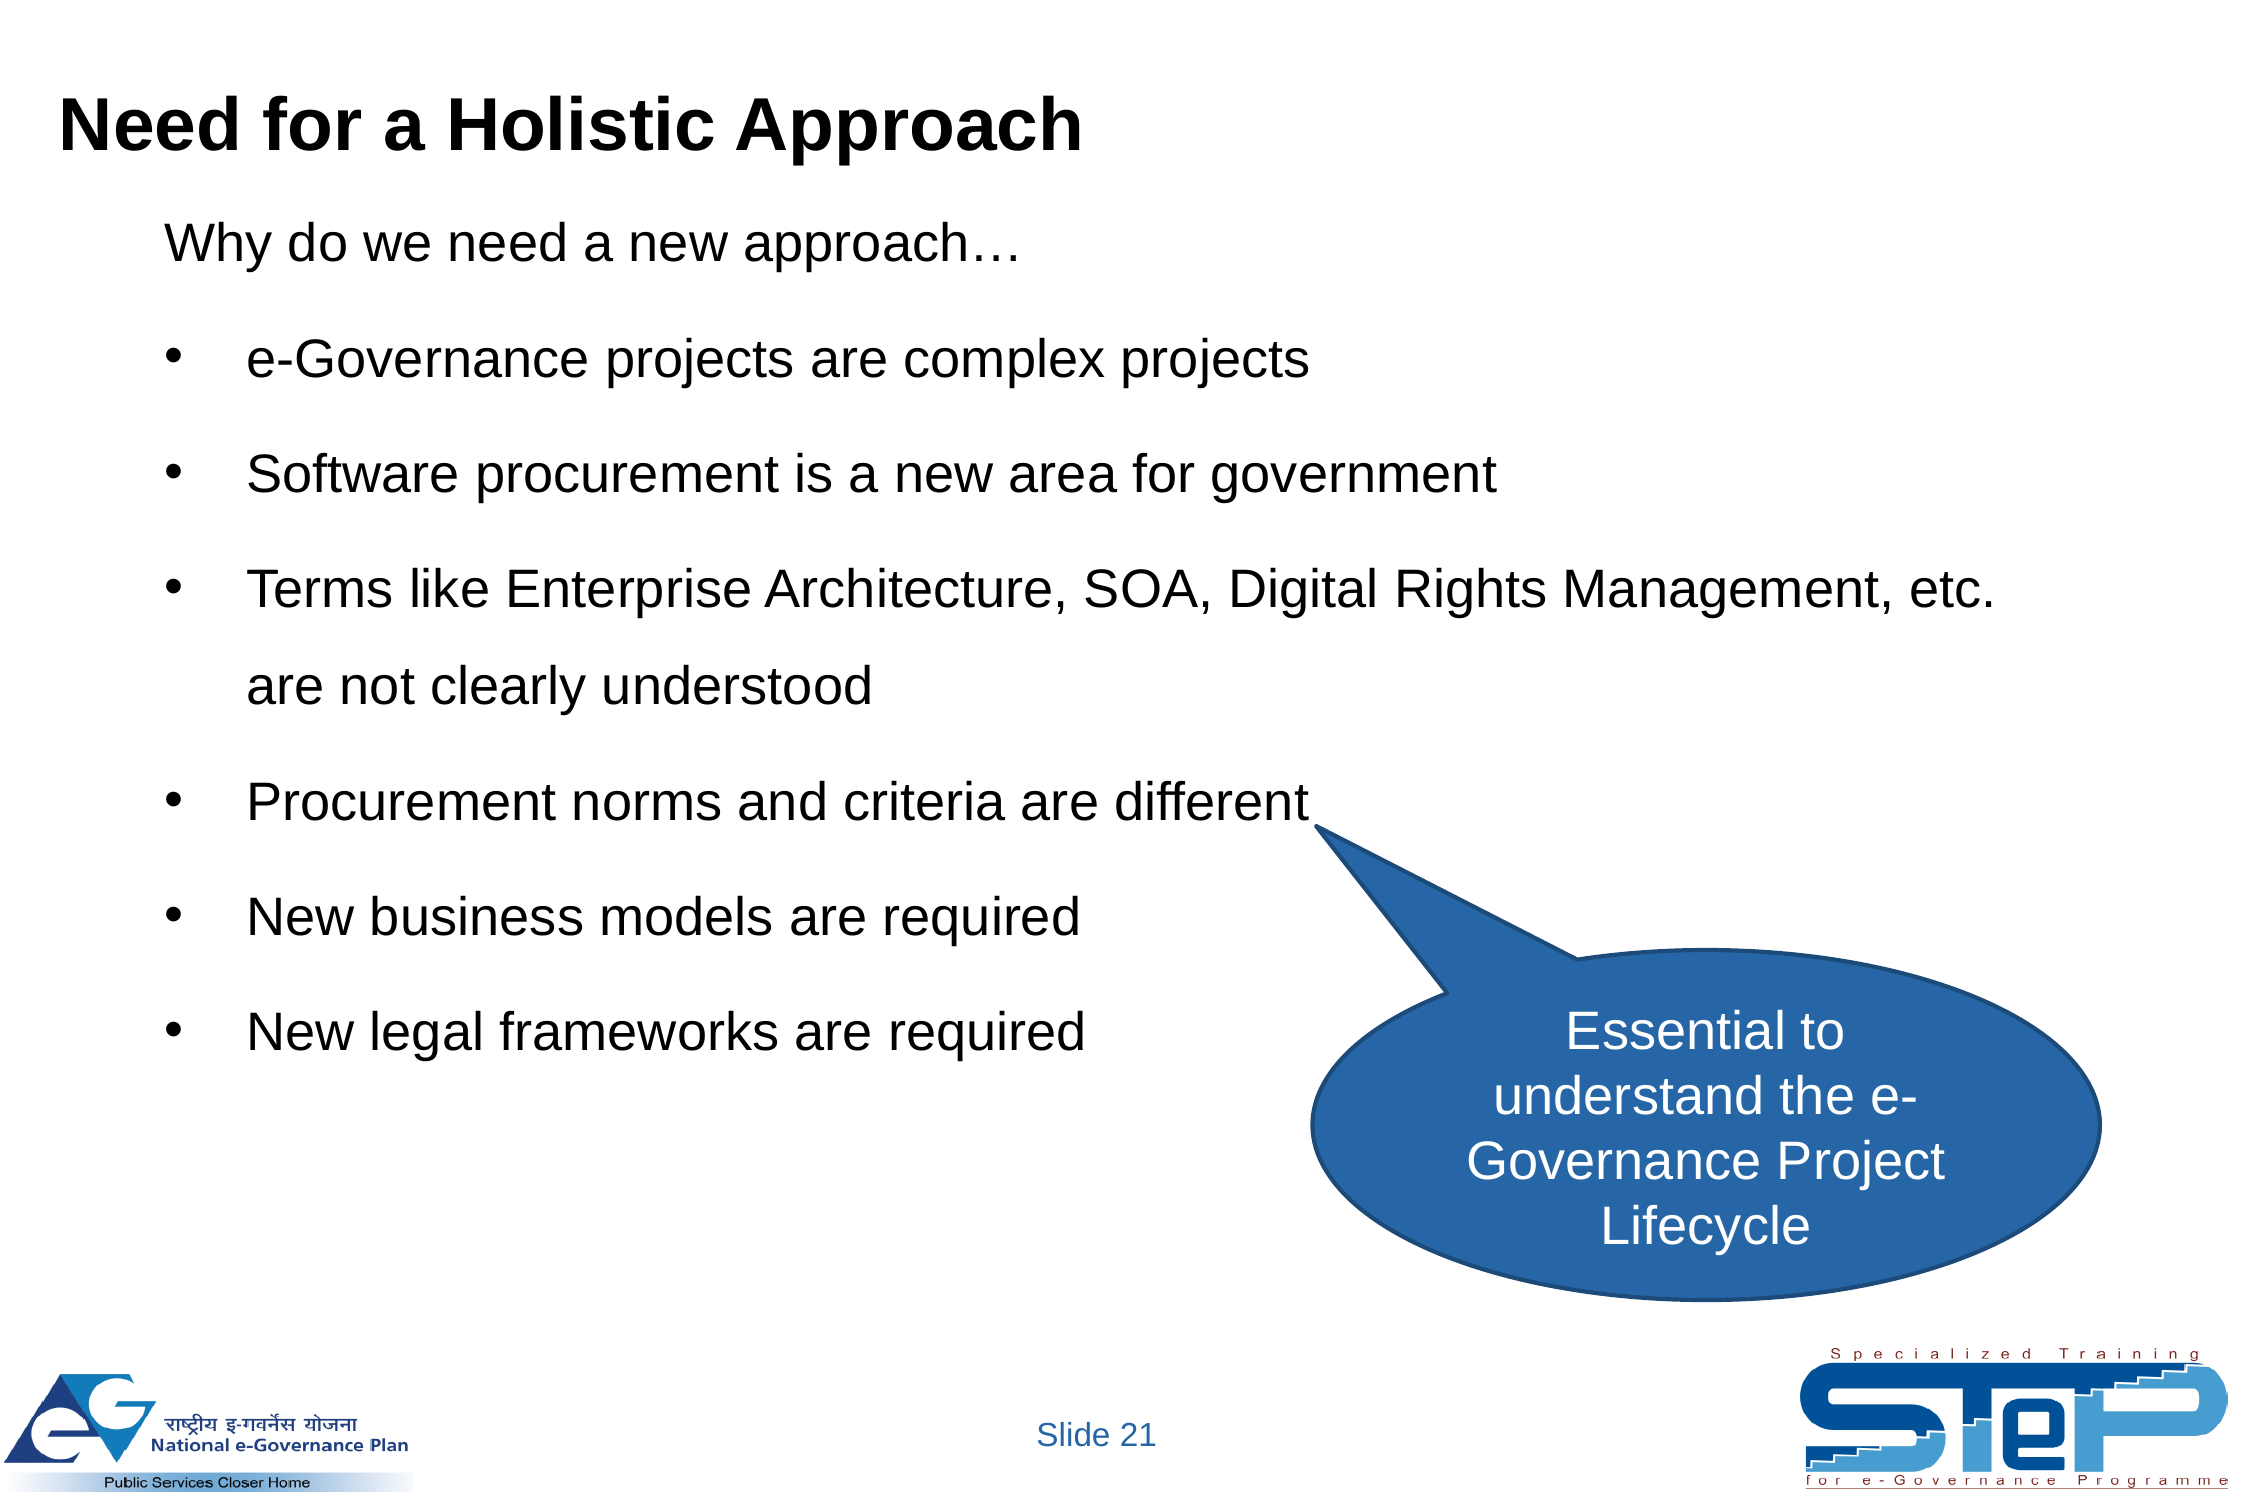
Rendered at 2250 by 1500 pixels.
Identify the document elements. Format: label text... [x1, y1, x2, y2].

text_box Need for a Holistic Approach [37, 50, 2082, 190]
picture [3, 1374, 413, 1492]
picture [1800, 1348, 2228, 1489]
text_box Why do we need a new approach… e-Governance projects are complex projects Software procurement is a new area for government Terms like Enterprise Architecture, SOA, Digital Rights Management, etc. are not clearly understood Procurement norms and criteria are different New business models are required New legal frameworks are required [164, 207, 2025, 1384]
text_box Essential to understand the e-Governance Project Lifecycle [1310, 824, 2103, 1303]
